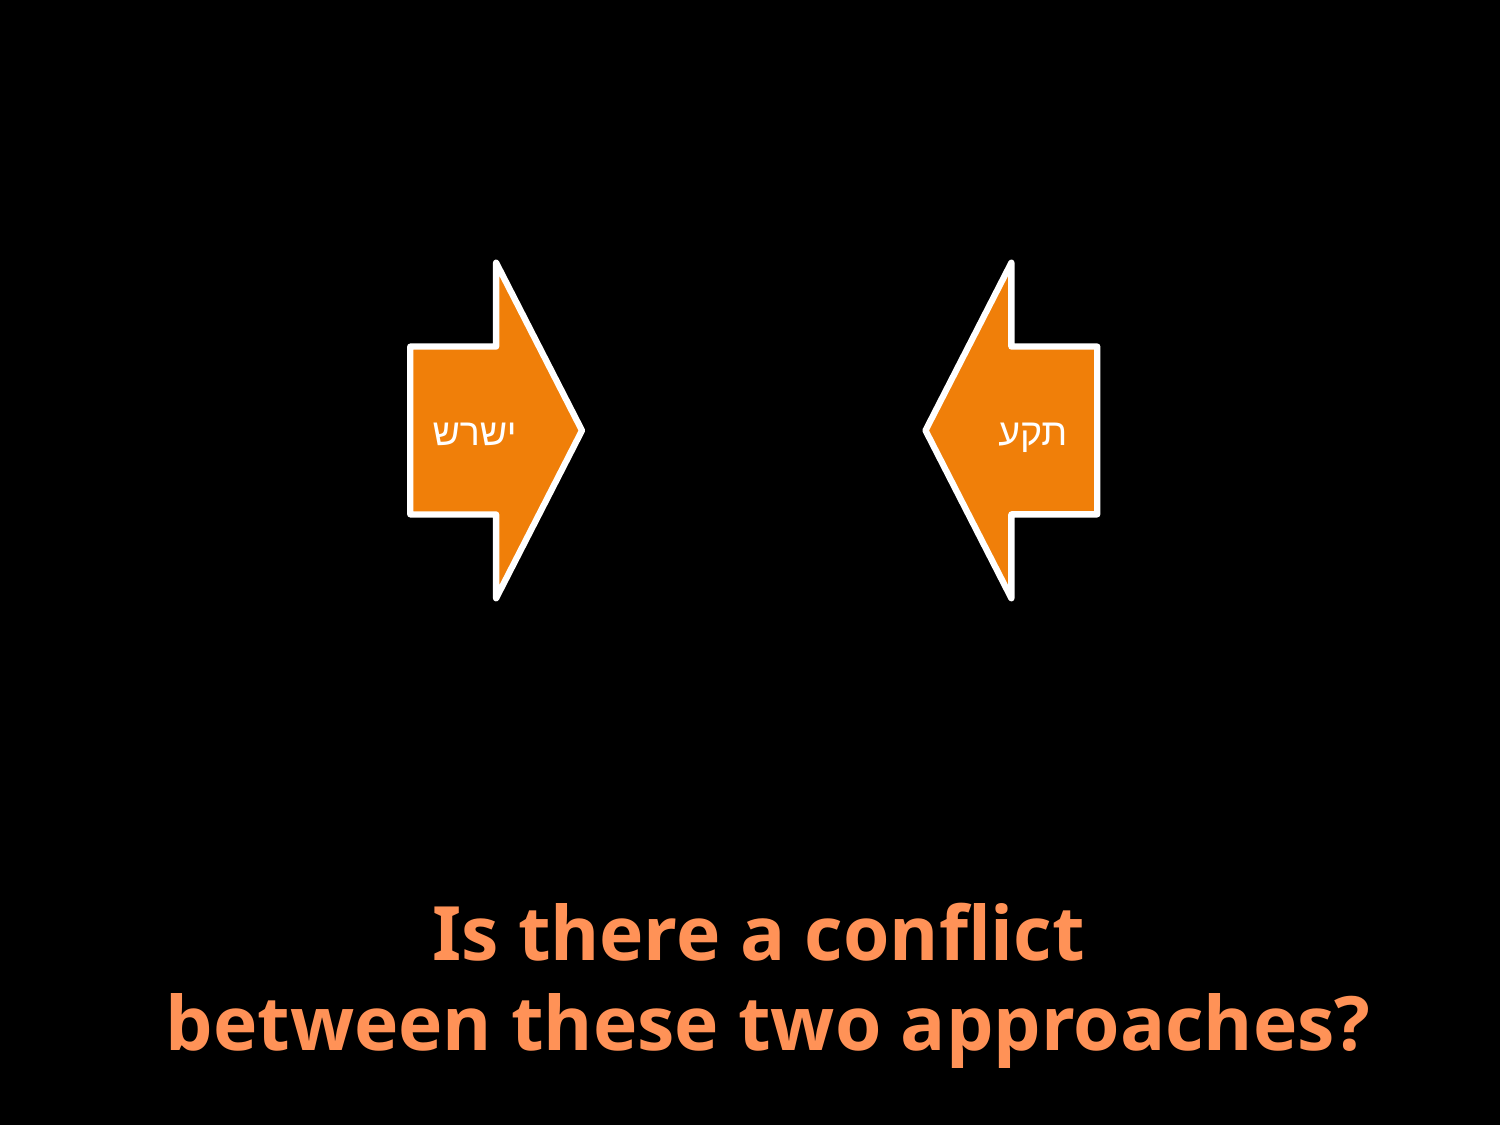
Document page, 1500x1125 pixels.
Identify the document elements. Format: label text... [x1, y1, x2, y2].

title Is there a conflict between these two approaches? [87, 900, 1430, 1073]
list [85, 89, 1422, 772]
